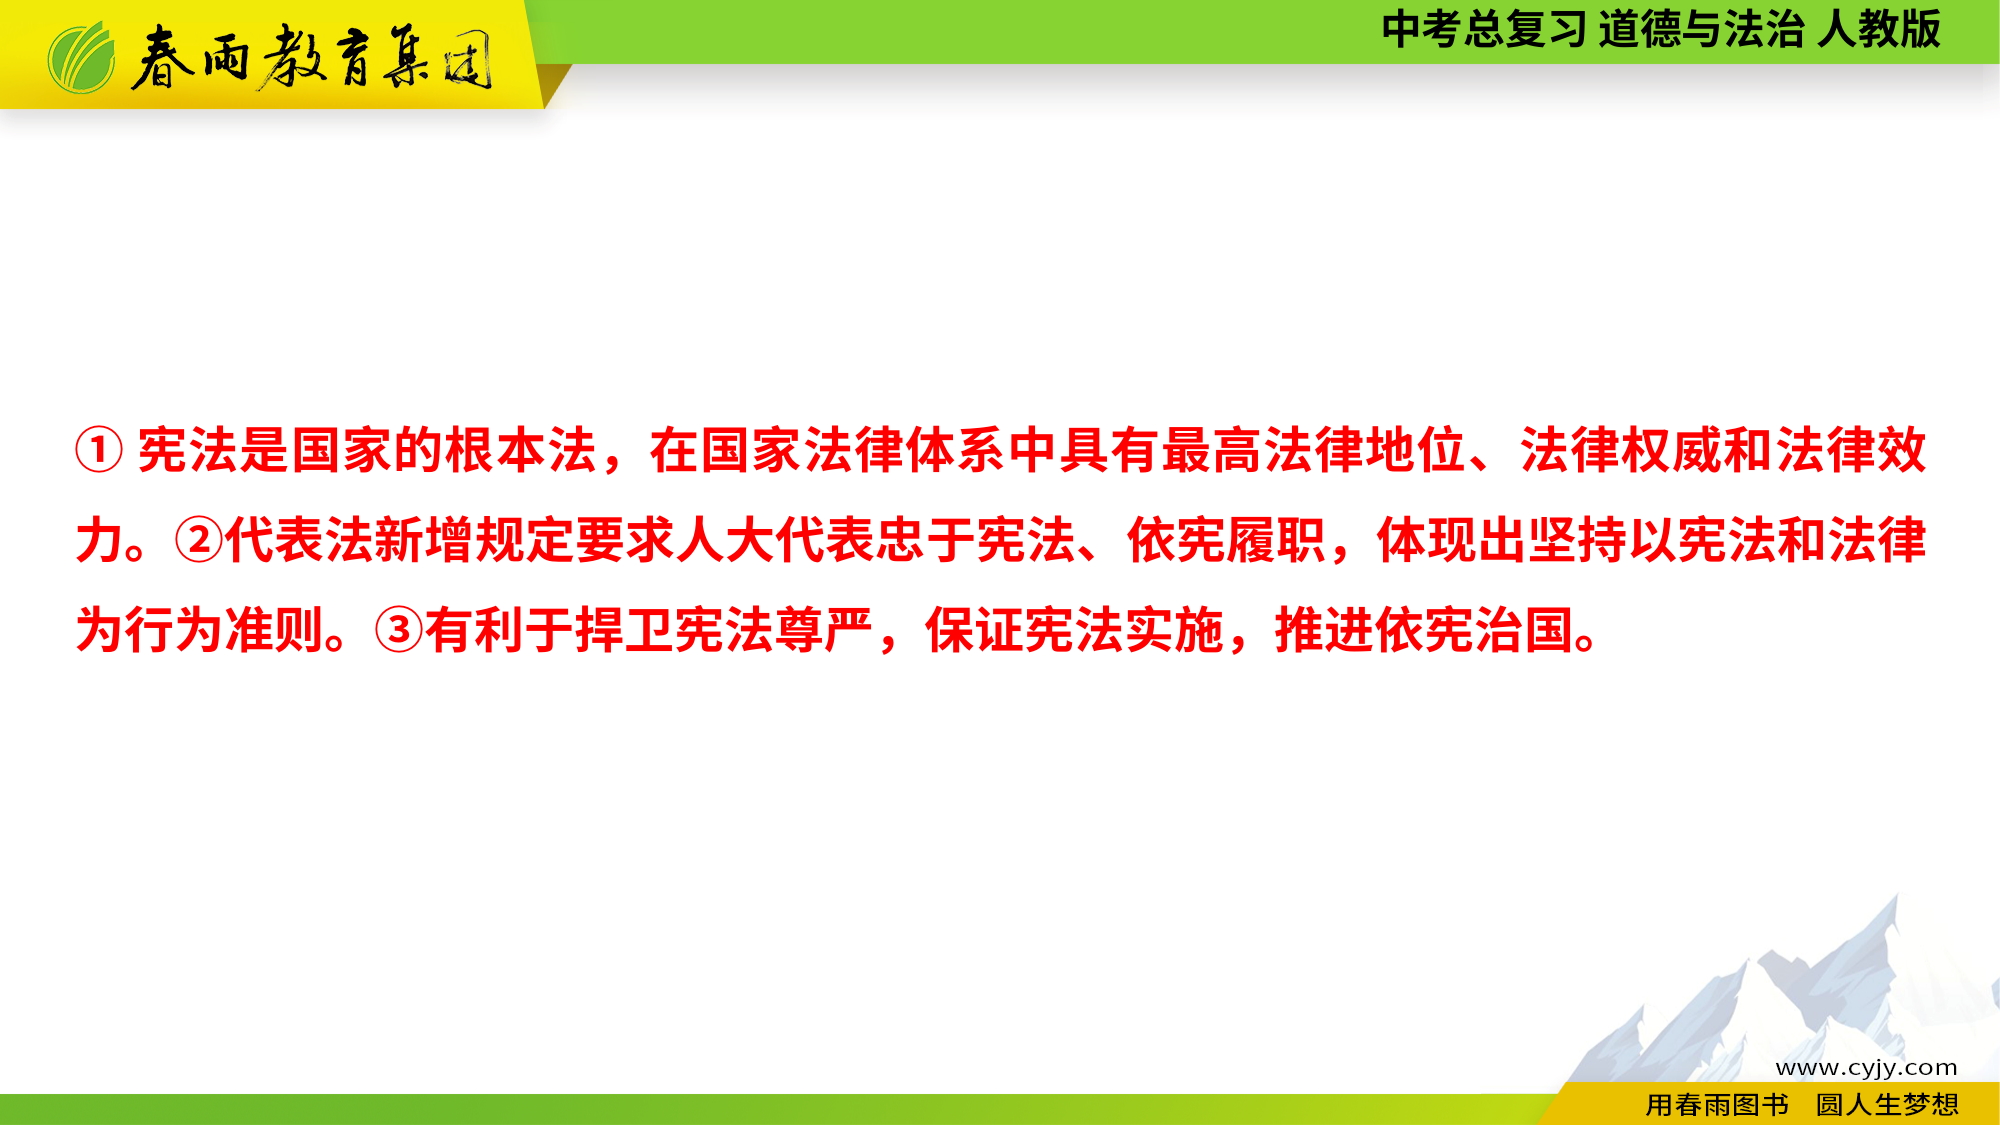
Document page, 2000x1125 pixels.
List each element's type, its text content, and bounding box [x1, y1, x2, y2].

picture [0, 0, 2000, 1125]
list ①宪法是国家的根本法，在国家法律体系中具有最高法律地位、法律权威和法律效力。②代表法新增规定要求人大代表忠于宪法、依宪履职，体现出坚持以宪法和法律为行为准则。③有利于捍卫宪法尊严，保证宪法实施，推进依宪治国。 [59, 380, 1944, 657]
